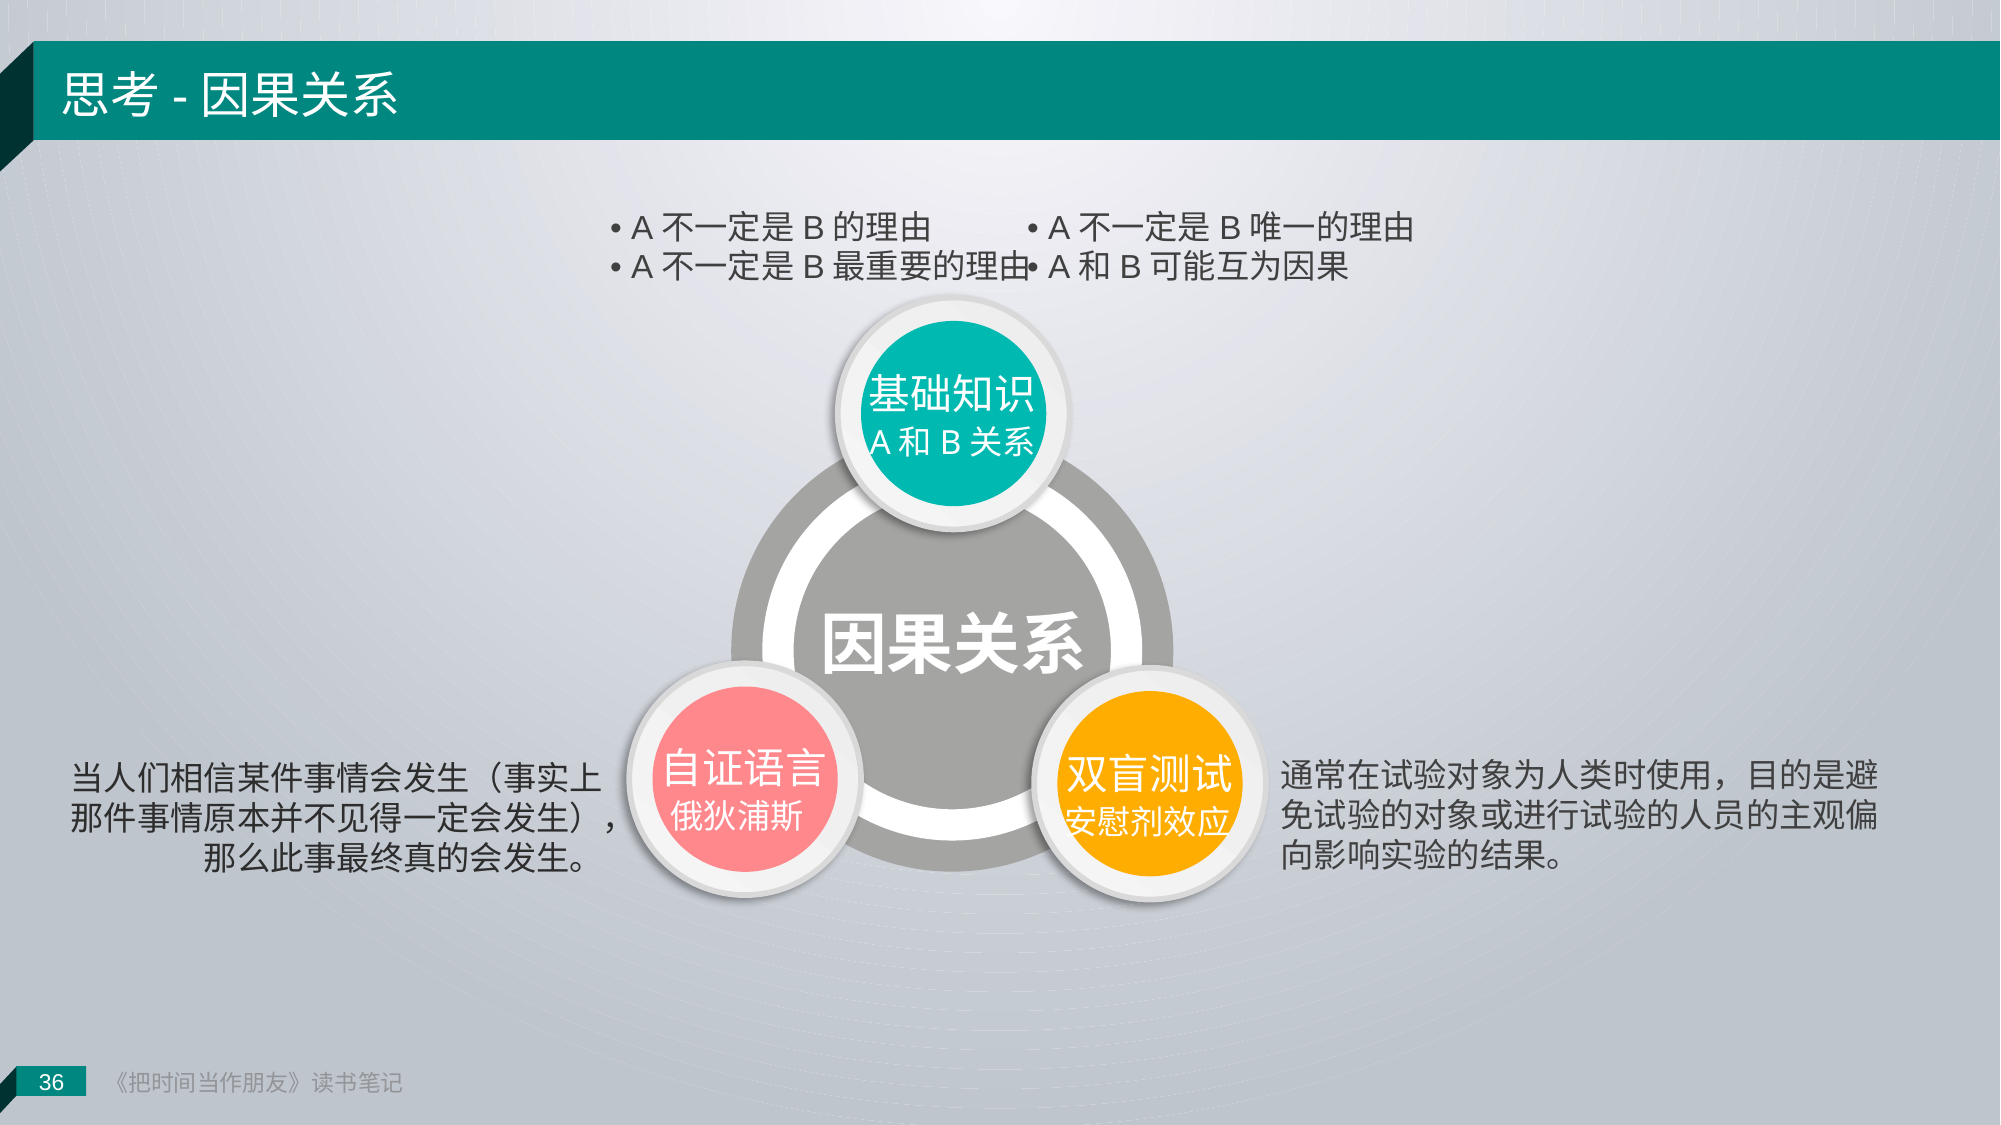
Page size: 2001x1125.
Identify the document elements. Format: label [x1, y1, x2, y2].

text_box [629, 663, 861, 896]
text_box [731, 429, 1174, 872]
text_box [837, 297, 1070, 530]
text_box [595, 198, 2000, 295]
text_box [1034, 667, 1266, 900]
text_box [0, 41, 2000, 1117]
